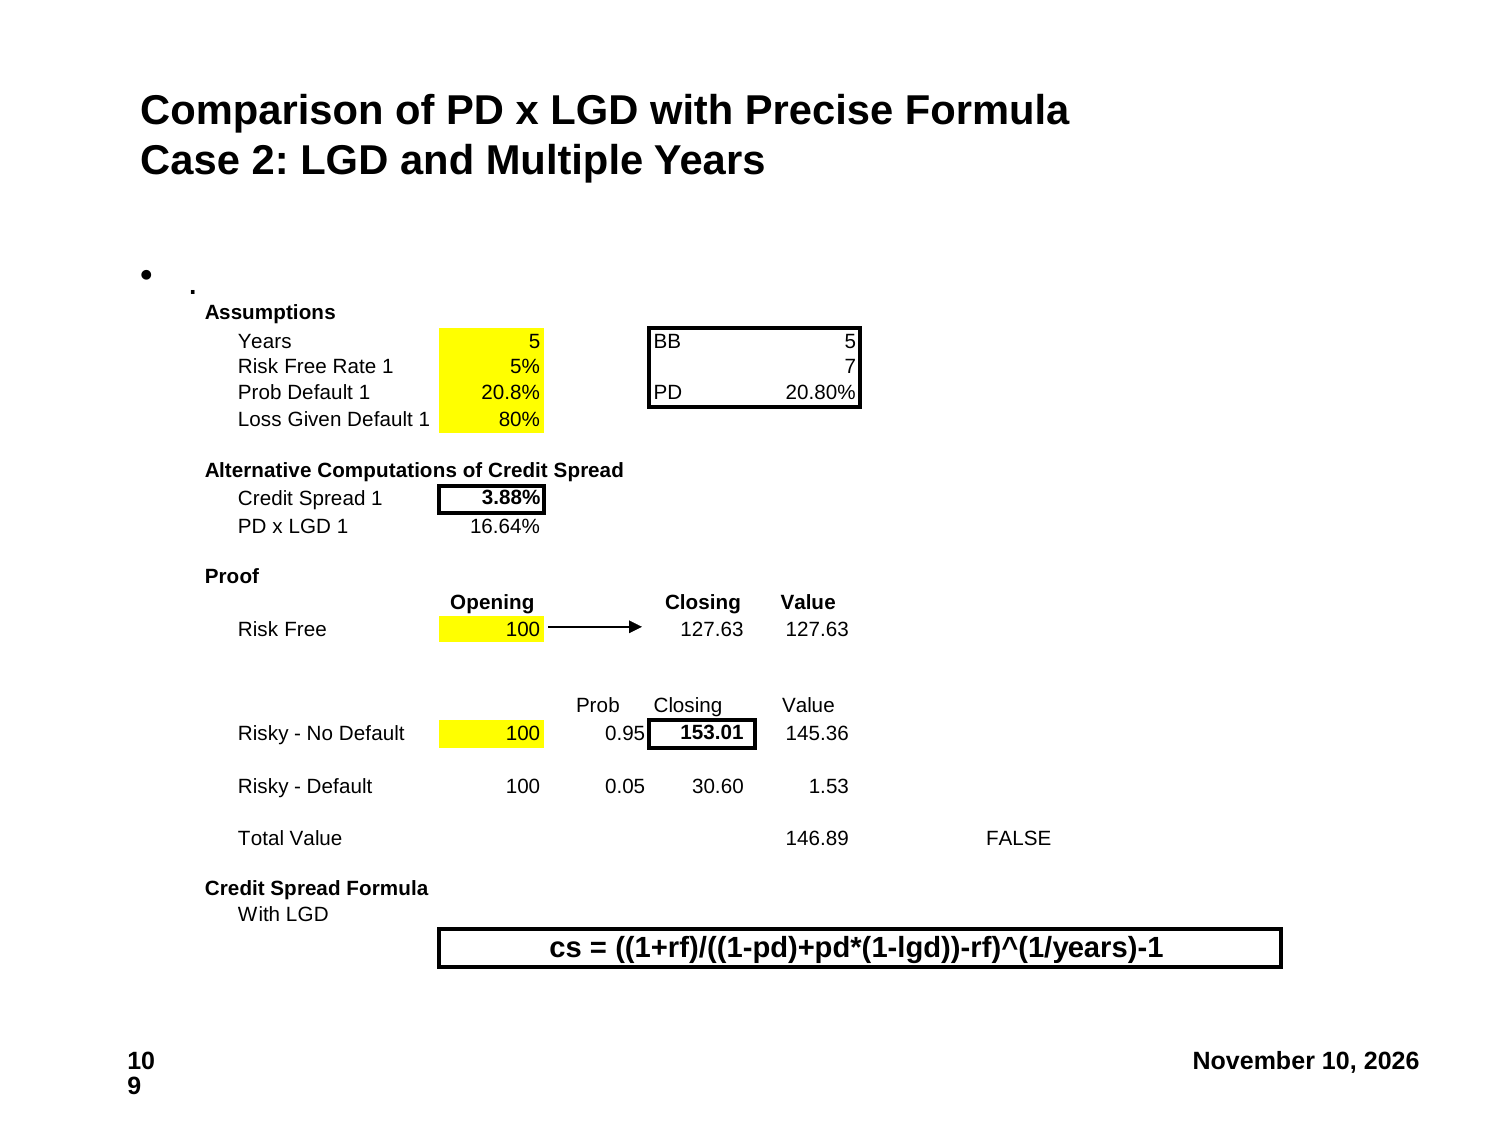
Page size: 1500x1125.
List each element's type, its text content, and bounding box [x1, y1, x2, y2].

title Comparison of PD x LGD with Precise Formula Case 2: LGD and Multiple Years [124, 74, 1376, 226]
picture [199, 299, 1388, 995]
list . [124, 249, 1413, 1001]
